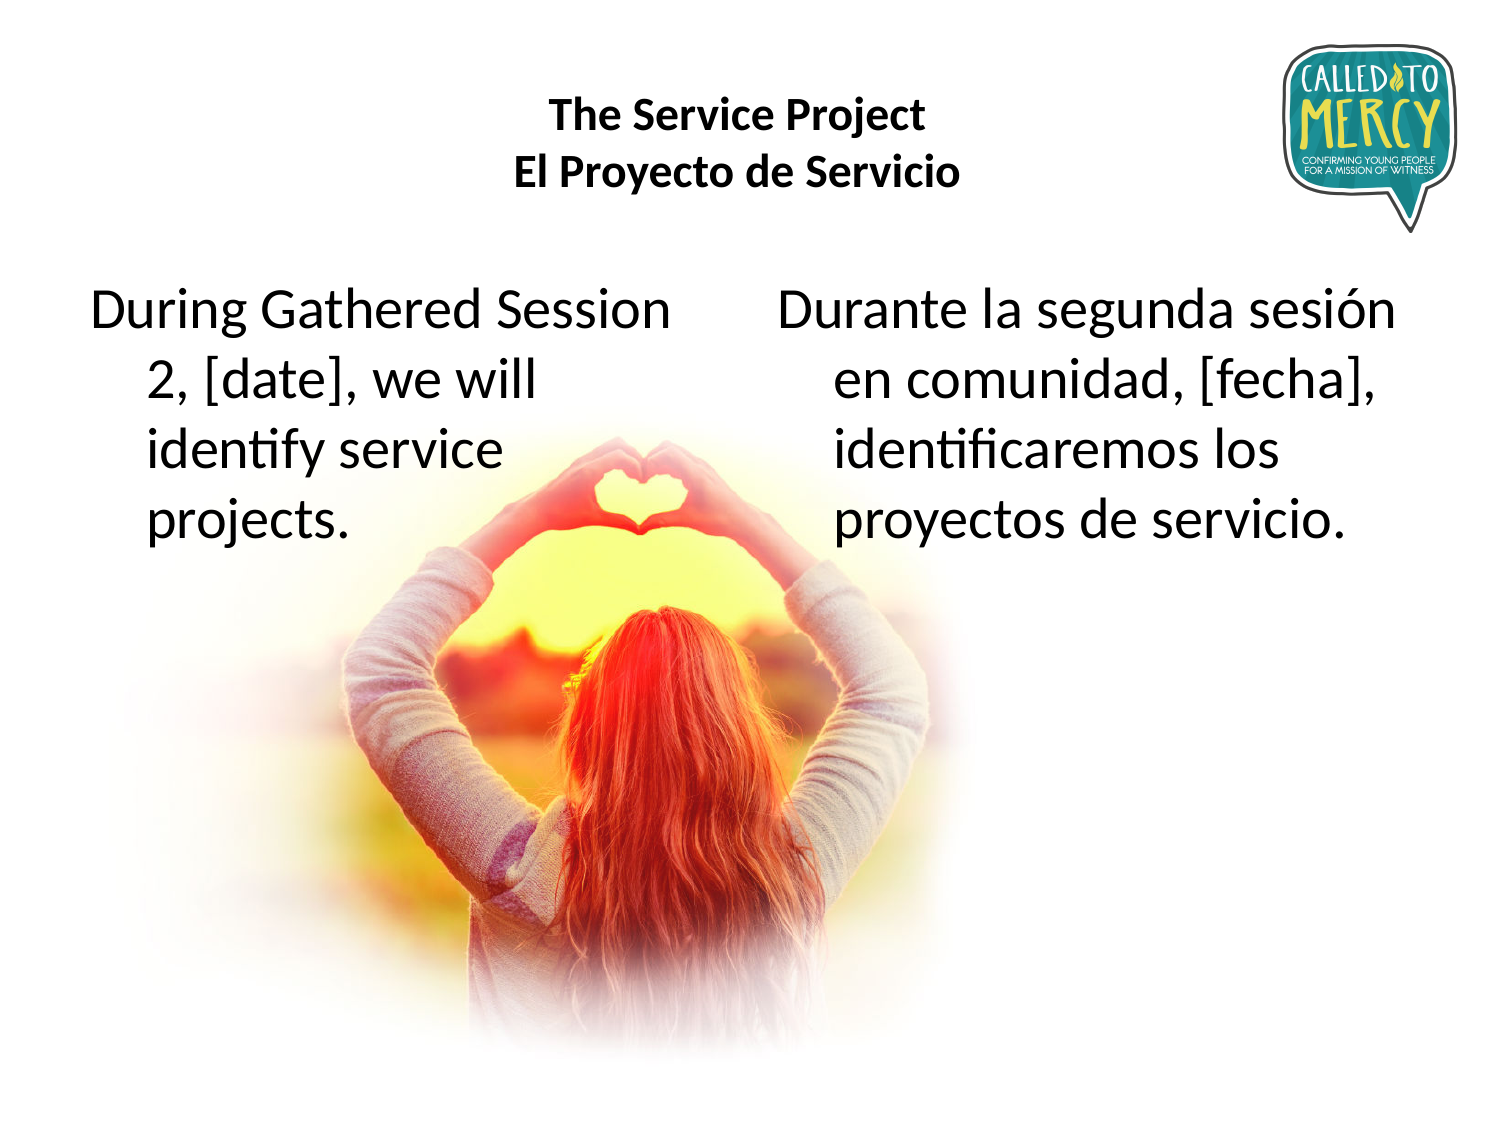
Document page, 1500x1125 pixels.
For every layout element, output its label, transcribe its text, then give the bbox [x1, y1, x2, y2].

title The Service Project El Proyecto de Servicio [62, 75, 1413, 263]
list Durante la segunda sesión en comunidad, [fecha], identificaremos los proyectos de servicio. [762, 262, 1438, 1005]
picture [1237, 44, 1500, 234]
picture [0, 391, 1026, 1125]
list During Gathered Session 2, [date], we will identify service projects. [75, 262, 738, 389]
